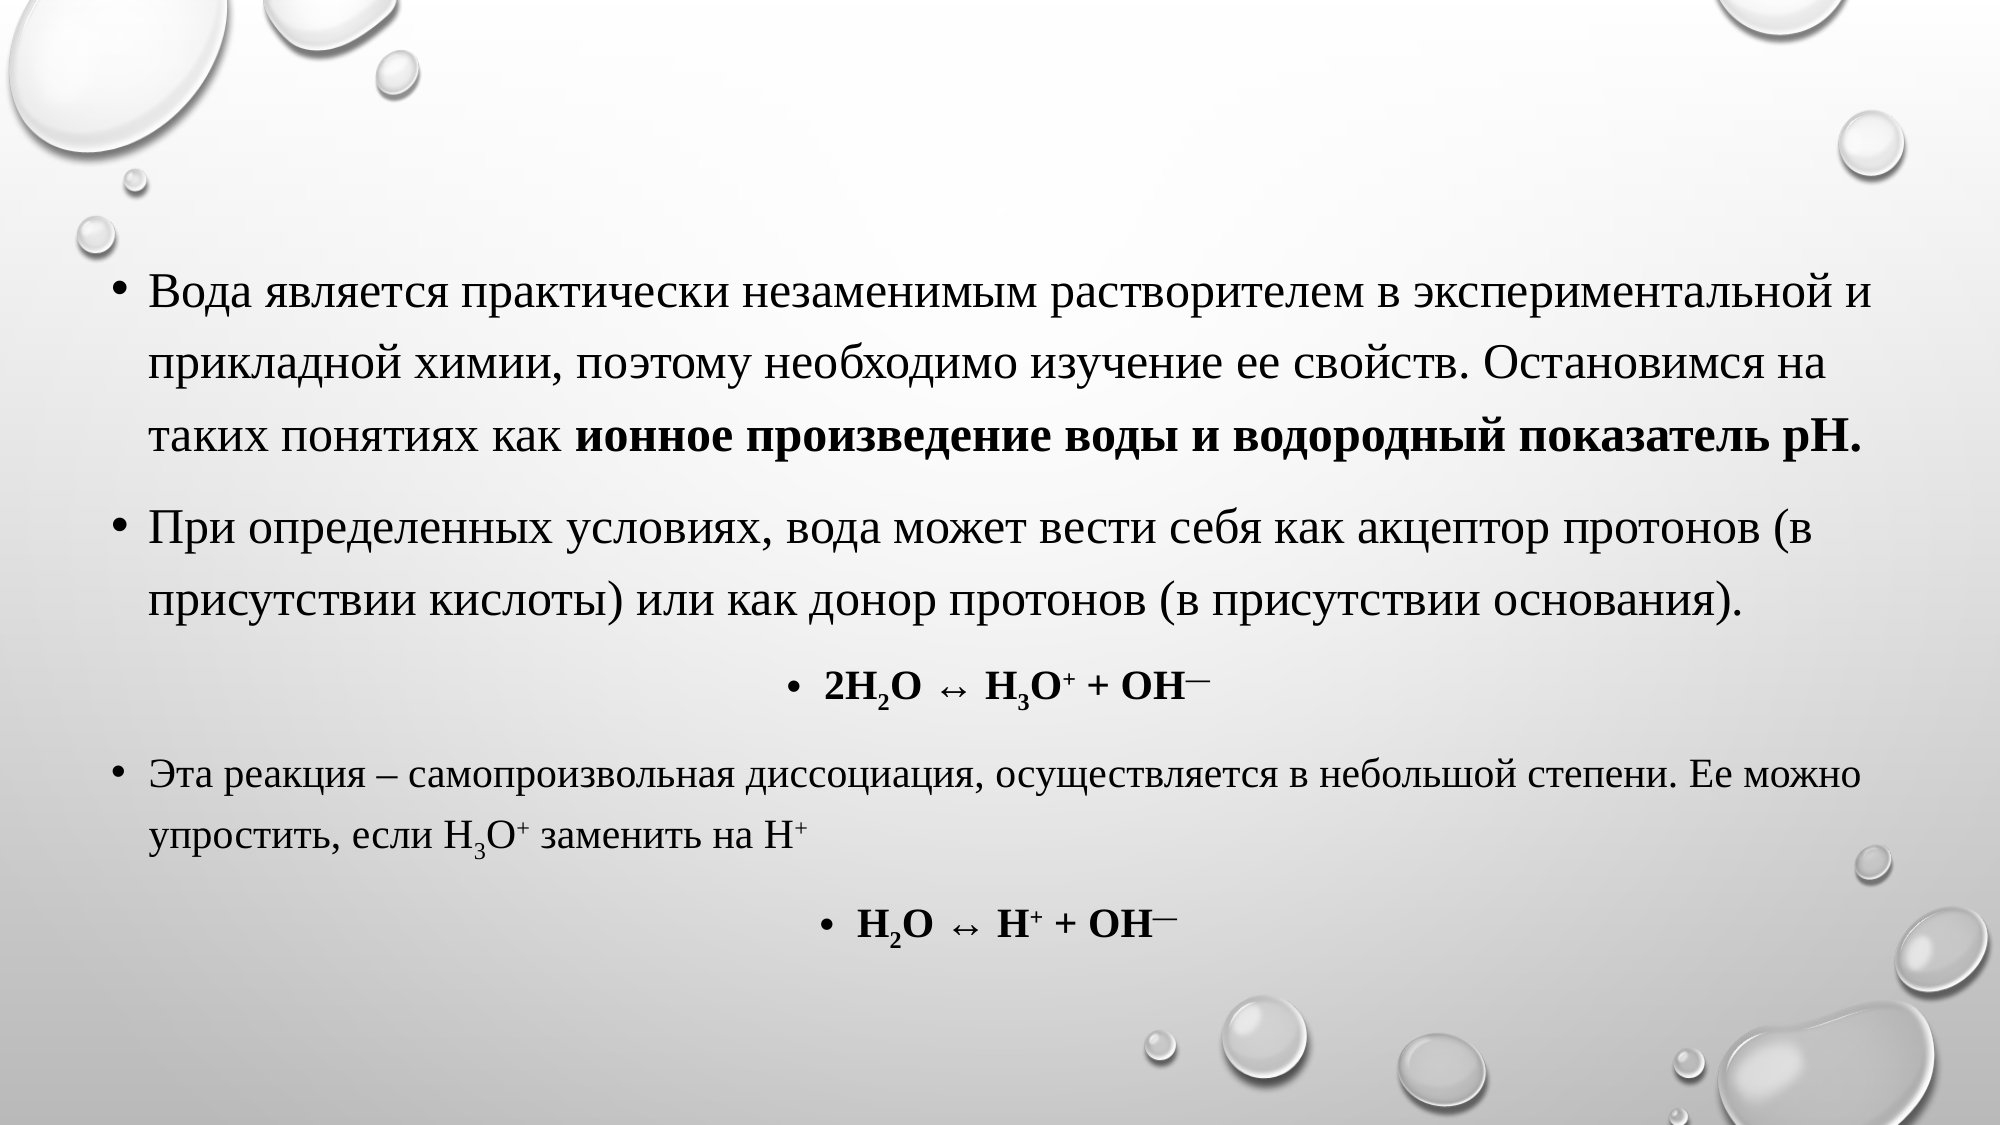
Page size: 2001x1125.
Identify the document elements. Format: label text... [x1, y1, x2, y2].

picture [0, 0, 2000, 1125]
list Вода является практически незаменимым растворителем в экспериментальной и прикладной химии, поэтому необходимо изучение ее свойств. Остановимся на таких понятиях как ионное произведение воды и водородный показатель pH. При определенных условиях, вода может вести себя как акцептор протонов (в присутствии кислоты) или как донор протонов (в присутствии основания). 2H2O ↔ H3O+ + OH— Эта реакция – самопроизвольная диссоциация, осуществляется в небольшой степени. Ее можно упростить, если H3O+ заменить на H+ H2O ↔ H+ + OH— [96, 237, 1901, 1025]
